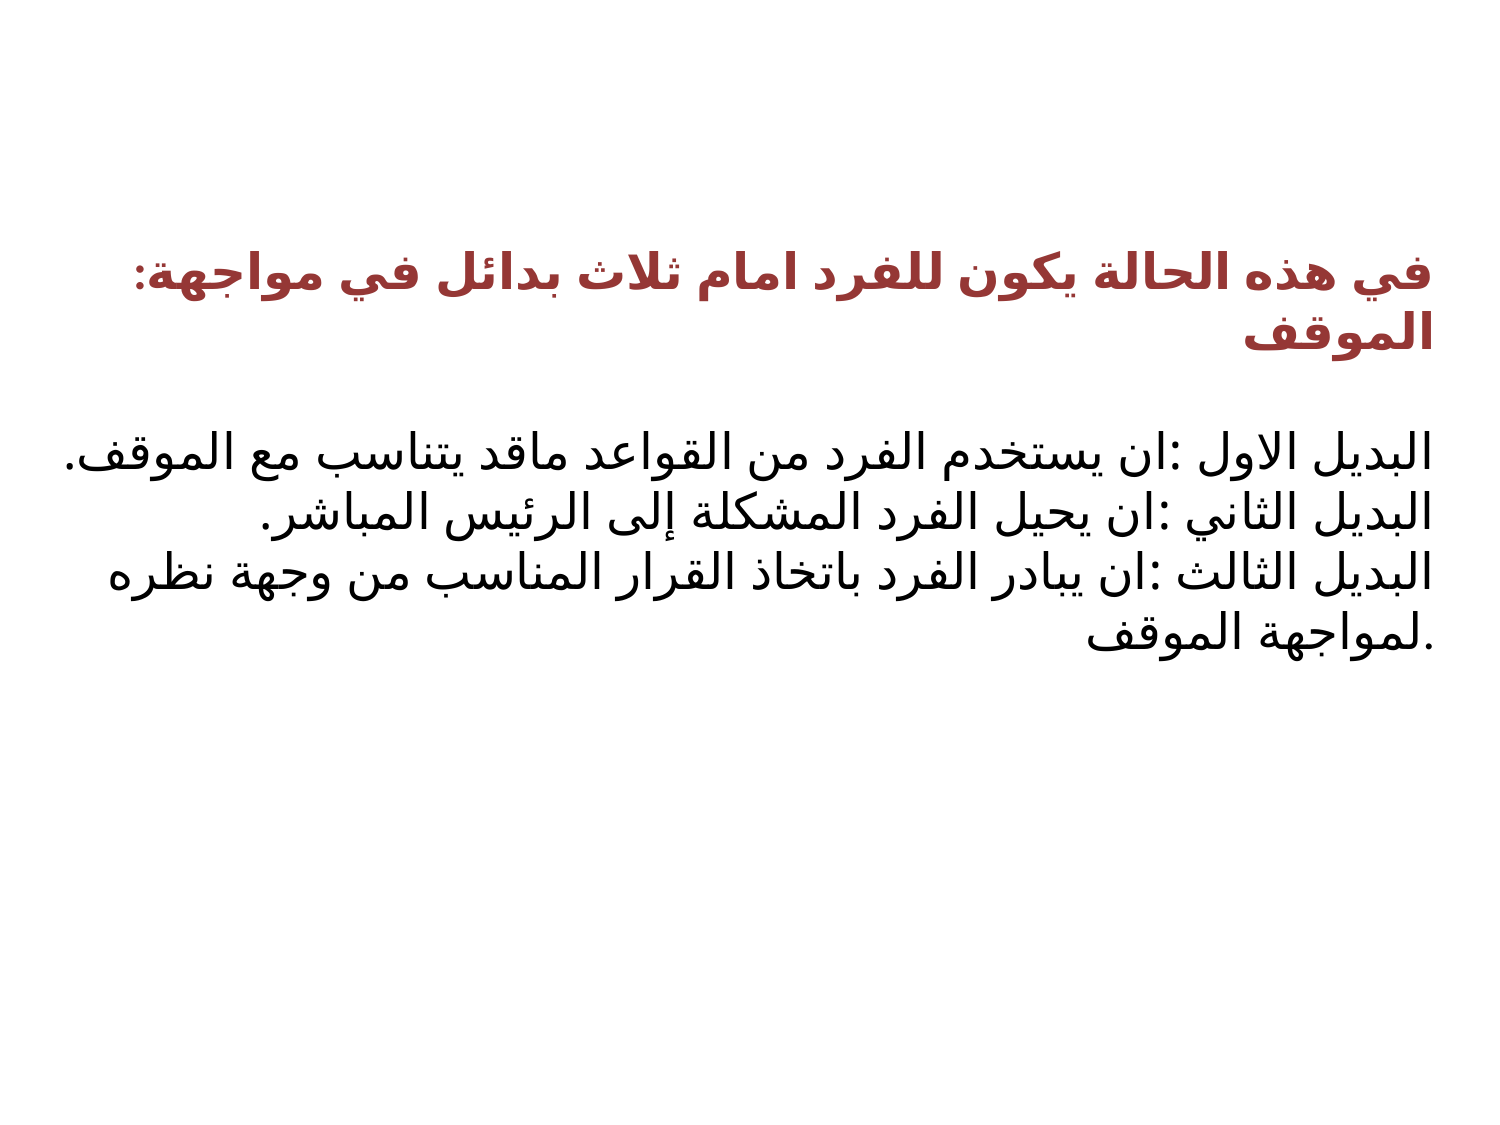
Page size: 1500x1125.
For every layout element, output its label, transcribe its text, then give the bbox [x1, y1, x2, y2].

text_box :في هذه الحالة يكون للفرد امام ثلاث بدائل في مواجهة الموقف البديل الاول :ان يستخدم الفرد من القواعد ماقد يتناسب مع الموقف. البديل الثاني :ان يحيل الفرد المشكلة إلى الرئيس المباشر. البديل الثالث :ان يبادر الفرد باتخاذ القرار المناسب من وجهة نظره لمواجهة الموقف. [37, 112, 1450, 668]
